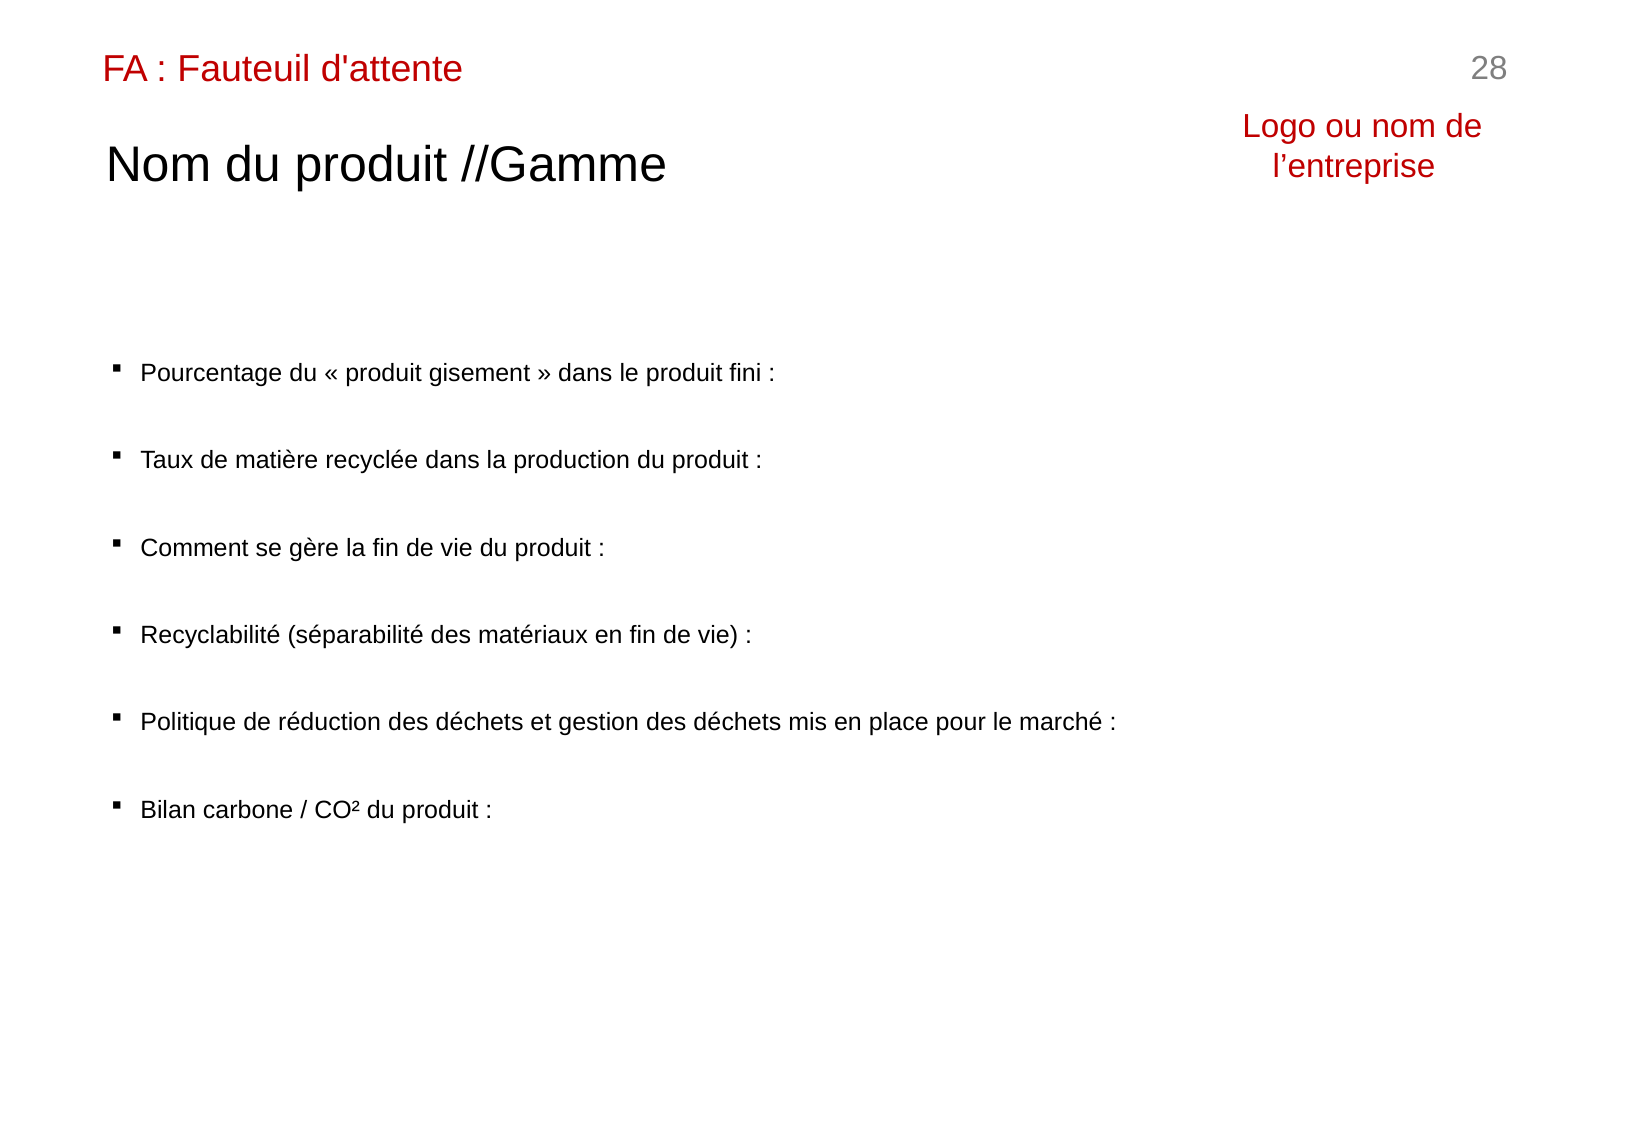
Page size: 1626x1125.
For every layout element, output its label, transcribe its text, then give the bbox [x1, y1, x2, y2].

list Nom du produit //Gamme [91, 109, 1523, 215]
text_box Pourcentage du « produit gisement » dans le produit fini : Taux de matière recyclée dans la production du produit : Comment se gère la fin de vie du produit : Recyclabilité (séparabilité des matériaux en fin de vie) : Politique de réduction des déchets et gestion des déchets mis en place pour le marché : Bilan carbone / CO² du produit : [81, 304, 1333, 1067]
title FA : Fauteuil d'attente [102, 19, 1426, 109]
text_box Logo ou nom de l’entreprise [1141, 91, 1567, 197]
slide_number 28 [1426, 19, 1523, 91]
